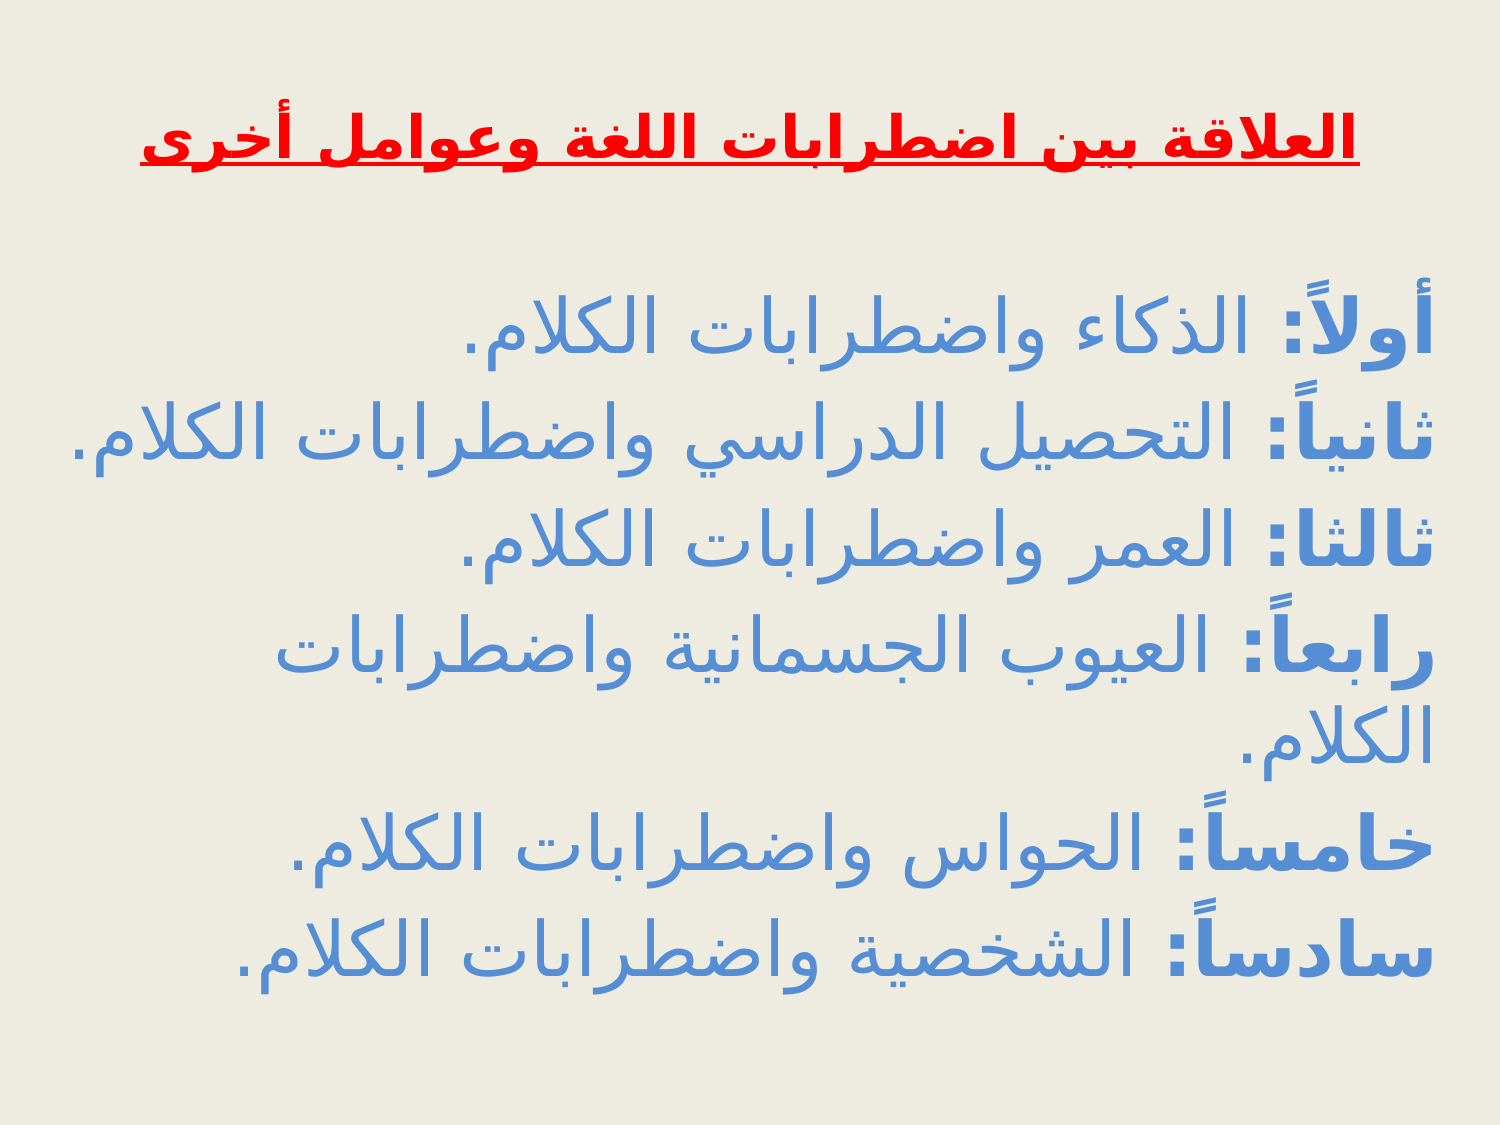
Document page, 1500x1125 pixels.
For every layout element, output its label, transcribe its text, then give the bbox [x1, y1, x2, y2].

title العلاقة بين اضطرابات اللغة وعوامل أخرى [112, 58, 1388, 211]
subtitle أولاً: الذكاء واضطرابات الكلام. ثانياً: التحصيل الدراسي واضطرابات الكلام. ثالثا: العمر واضطرابات الكلام. رابعاً: العيوب الجسمانية واضطرابات الكلام. خامساً: الحواس واضطرابات الكلام. سادساً: الشخصية واضطرابات الكلام. [46, 269, 1454, 1079]
